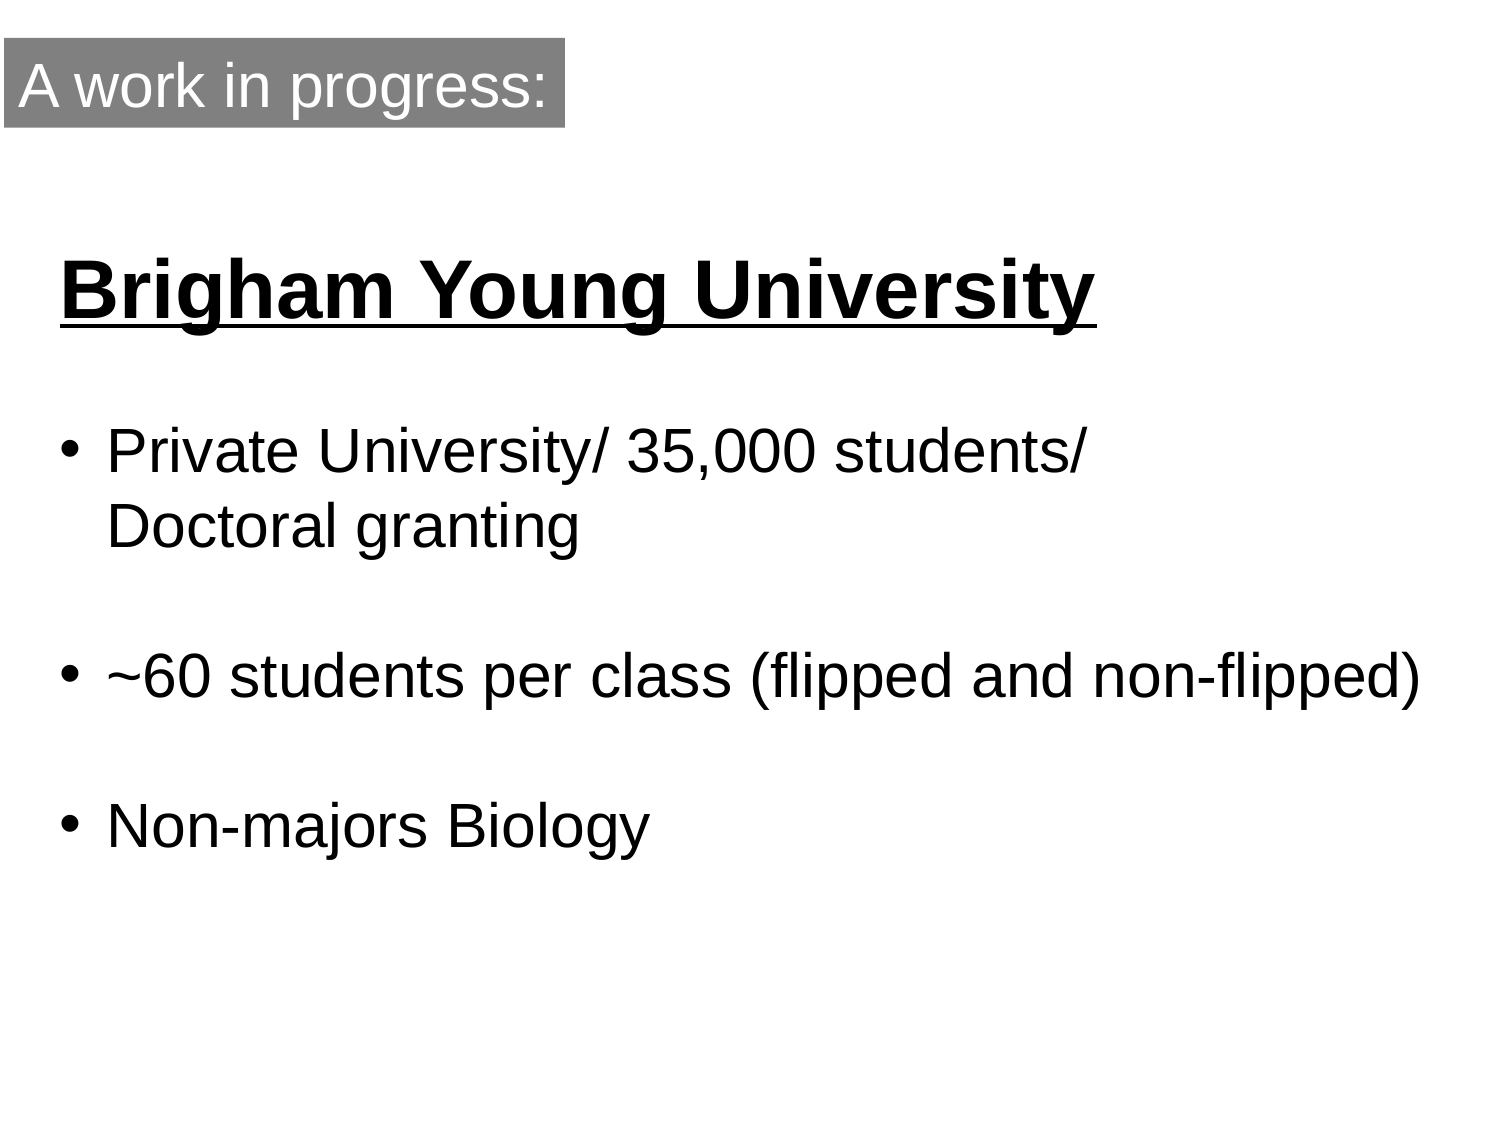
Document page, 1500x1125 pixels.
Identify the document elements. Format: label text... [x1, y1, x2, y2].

text_box A work in progress: [4, 37, 565, 128]
text_box Brigham Young University Private University/ 35,000 students/ Doctoral granting ~60 students per class (flipped and non-flipped) Non-majors Biology [44, 228, 1439, 868]
